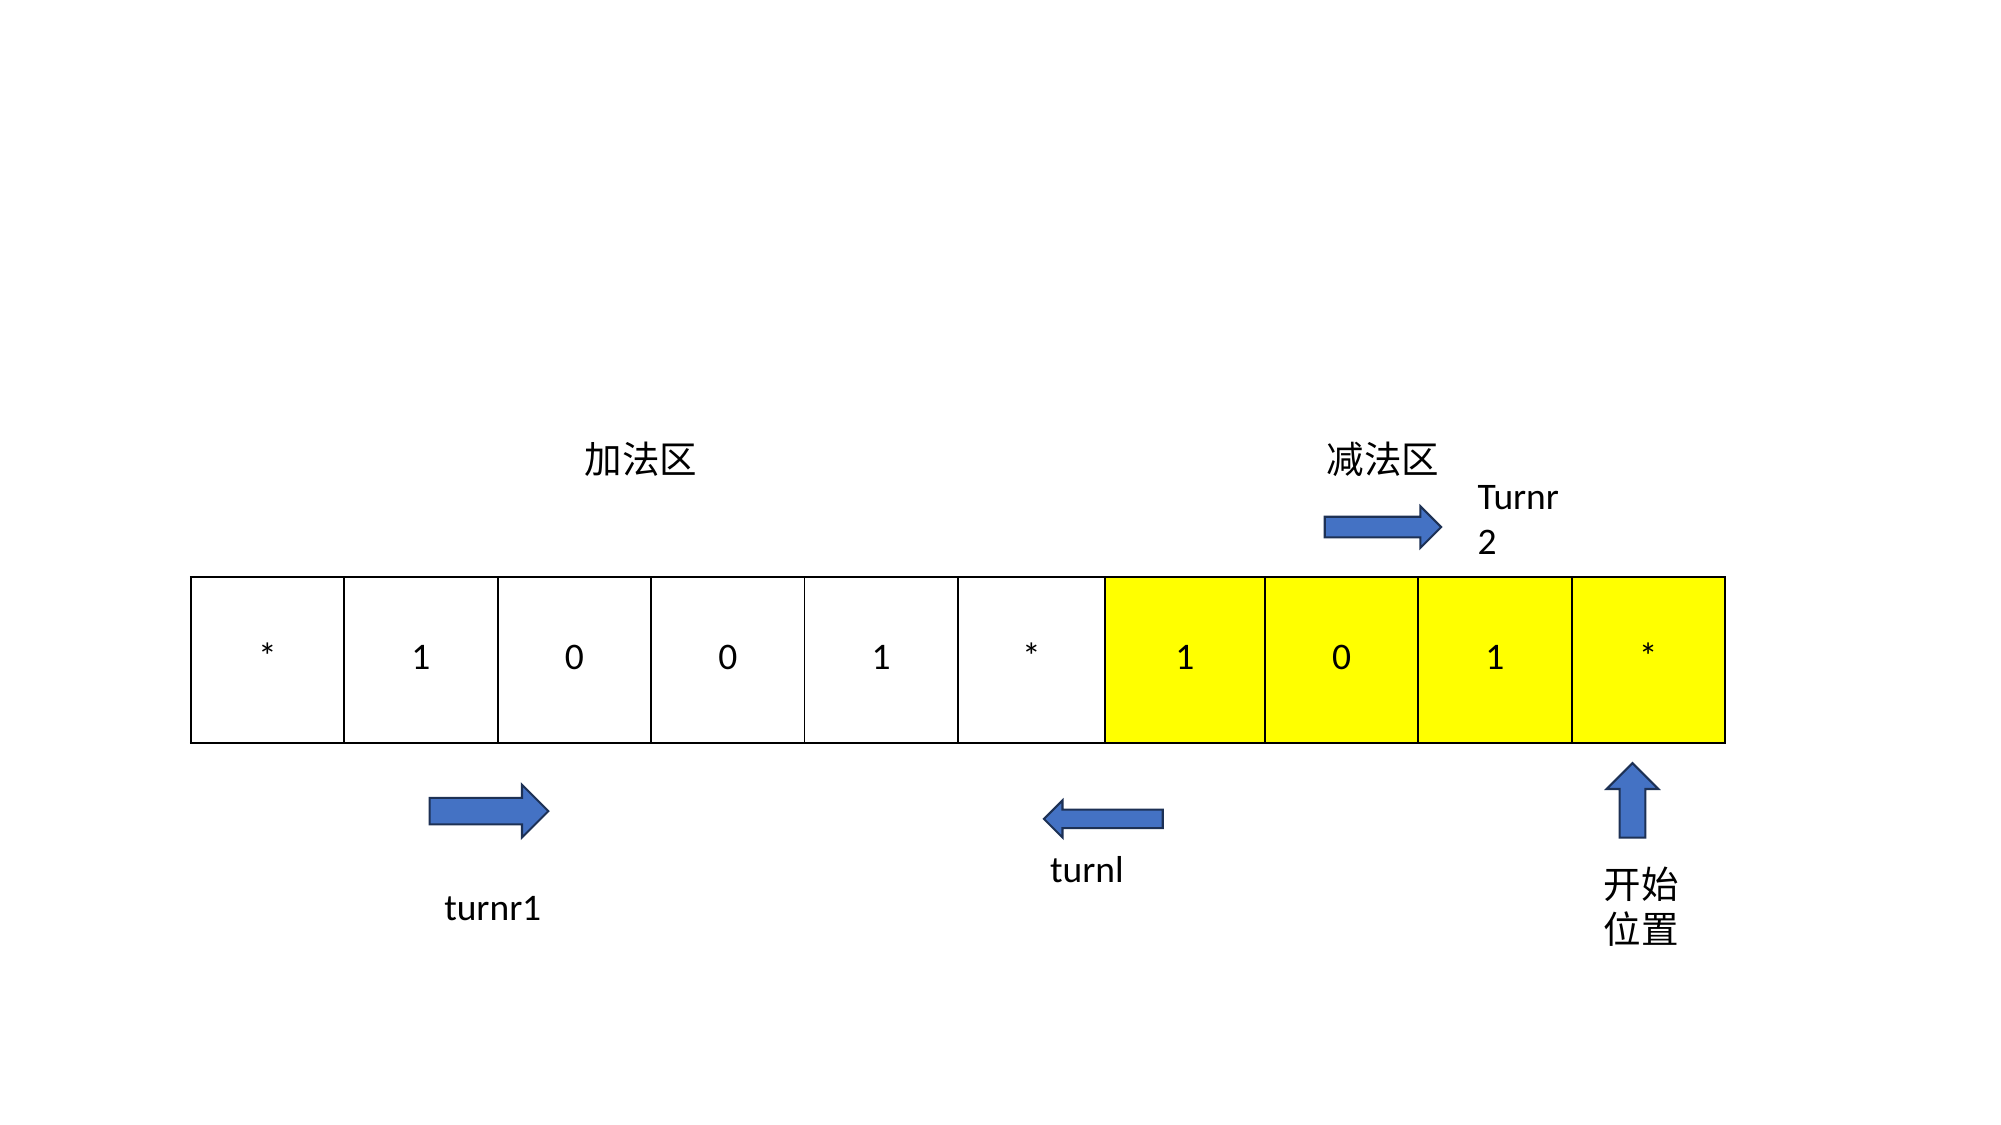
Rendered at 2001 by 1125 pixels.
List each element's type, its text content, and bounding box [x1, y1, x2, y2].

text_box [1042, 797, 1164, 837]
text_box 加法区 [216, 428, 1066, 489]
table_header * [1573, 578, 1724, 742]
text_box [1604, 761, 1661, 839]
text_box Turnr2 [1462, 464, 1589, 570]
table_header 1 [345, 578, 497, 742]
table_header 1 [1419, 578, 1571, 742]
table_header * [192, 578, 343, 742]
table_header * [959, 578, 1104, 742]
table_header 1 [1106, 578, 1264, 742]
table_header 0 [499, 578, 650, 742]
text_box 开始位置 [1588, 853, 1697, 958]
table_header 0 [652, 578, 804, 742]
table_header 1 [805, 578, 957, 742]
table_header 0 [1266, 578, 1417, 742]
text_box 减法区 [1066, 428, 1701, 489]
text_box [1323, 503, 1443, 551]
text_box [428, 782, 550, 841]
text_box turnl [1035, 837, 1163, 898]
text_box turnr1 [429, 875, 557, 936]
